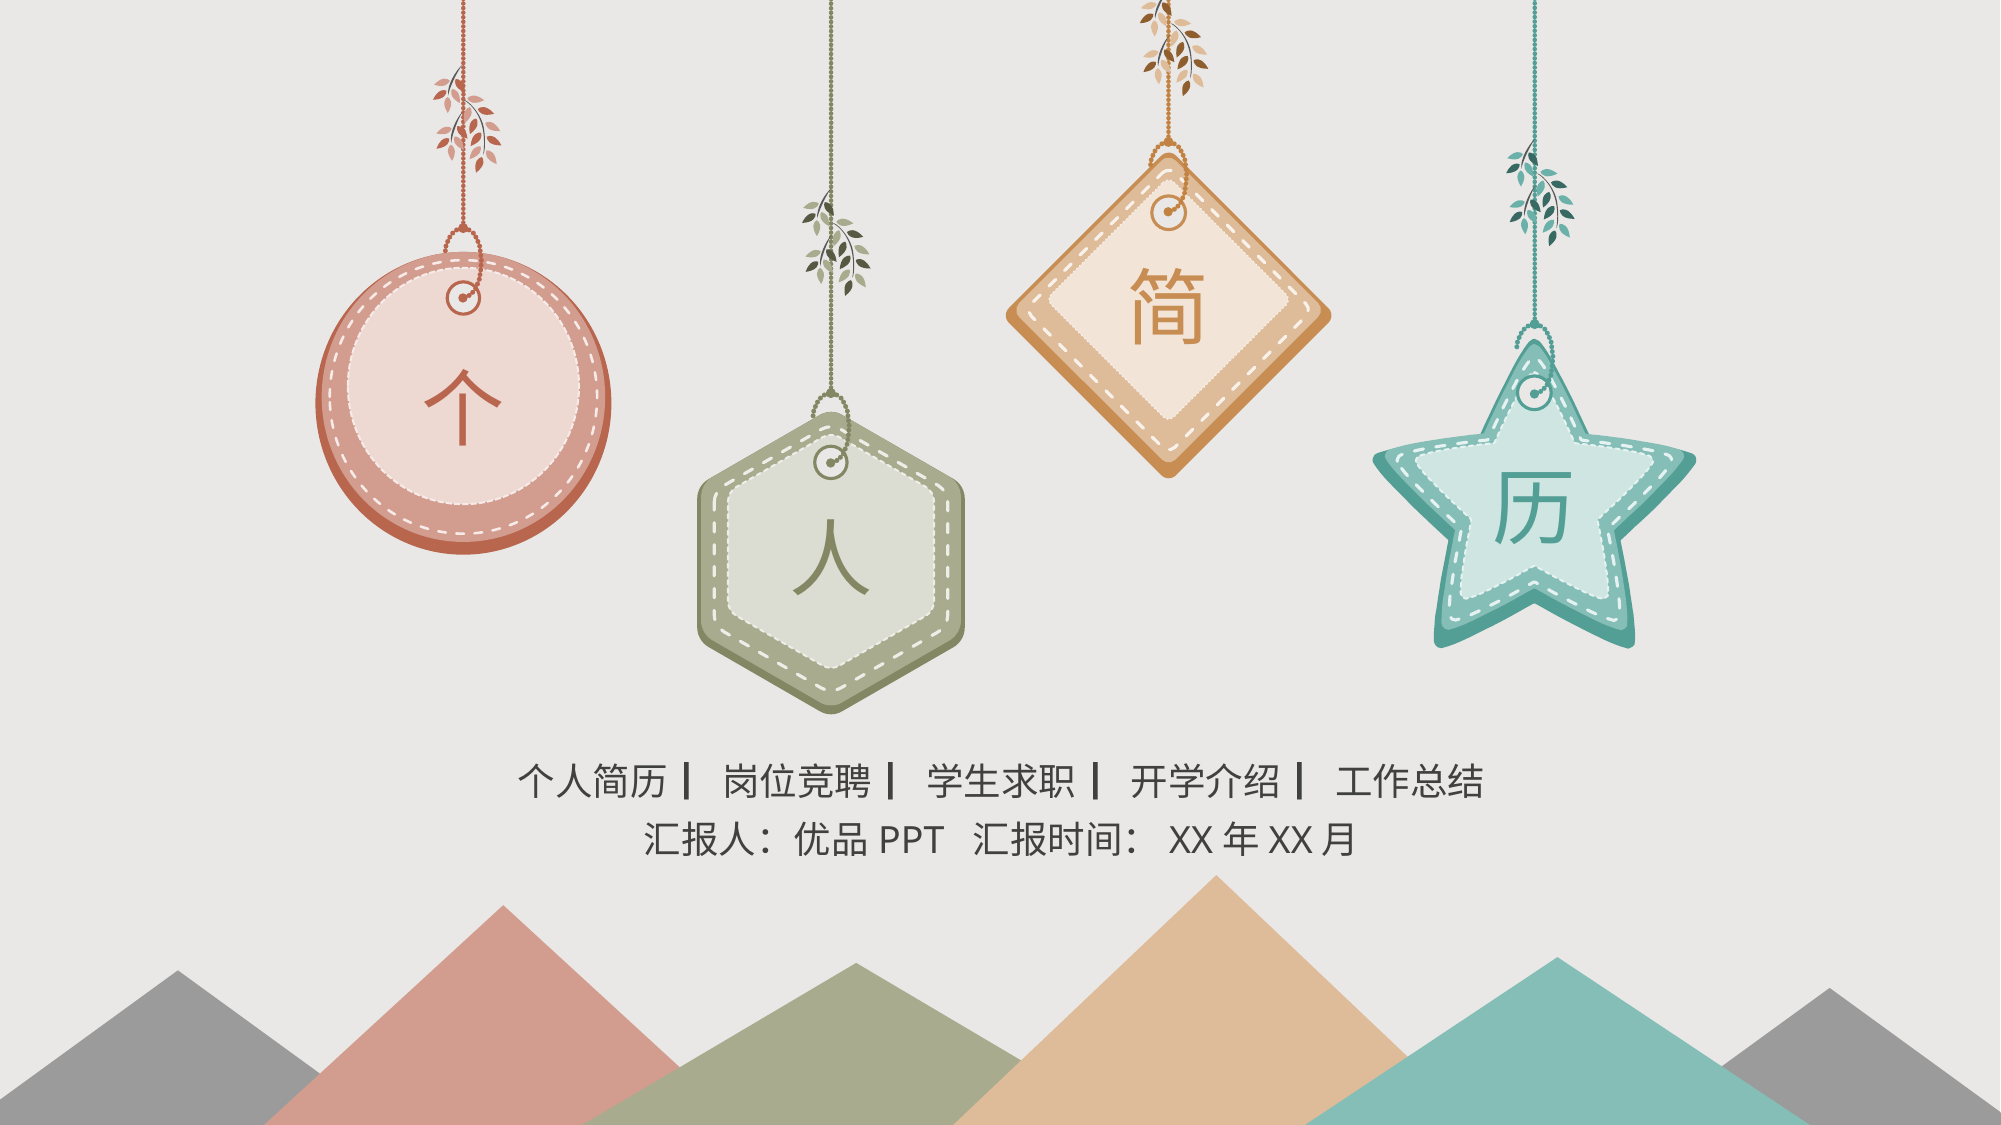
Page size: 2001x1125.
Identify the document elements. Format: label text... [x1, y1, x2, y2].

text_box [1303, 955, 1812, 1125]
text_box [1722, 986, 2000, 1125]
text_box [1372, 0, 1697, 649]
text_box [697, 0, 965, 716]
text_box 个人简历 ▏岗位竞聘 ▏学生求职 ▏开学介绍 ▏工作总结 汇报人：优品PPT 汇报时间：XX年XX月 [502, 737, 1501, 869]
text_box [315, 0, 612, 555]
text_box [1050, 0, 1287, 434]
text_box [580, 961, 1021, 1125]
text_box [0, 969, 320, 1125]
text_box [262, 903, 679, 1125]
text_box [951, 873, 1408, 1125]
